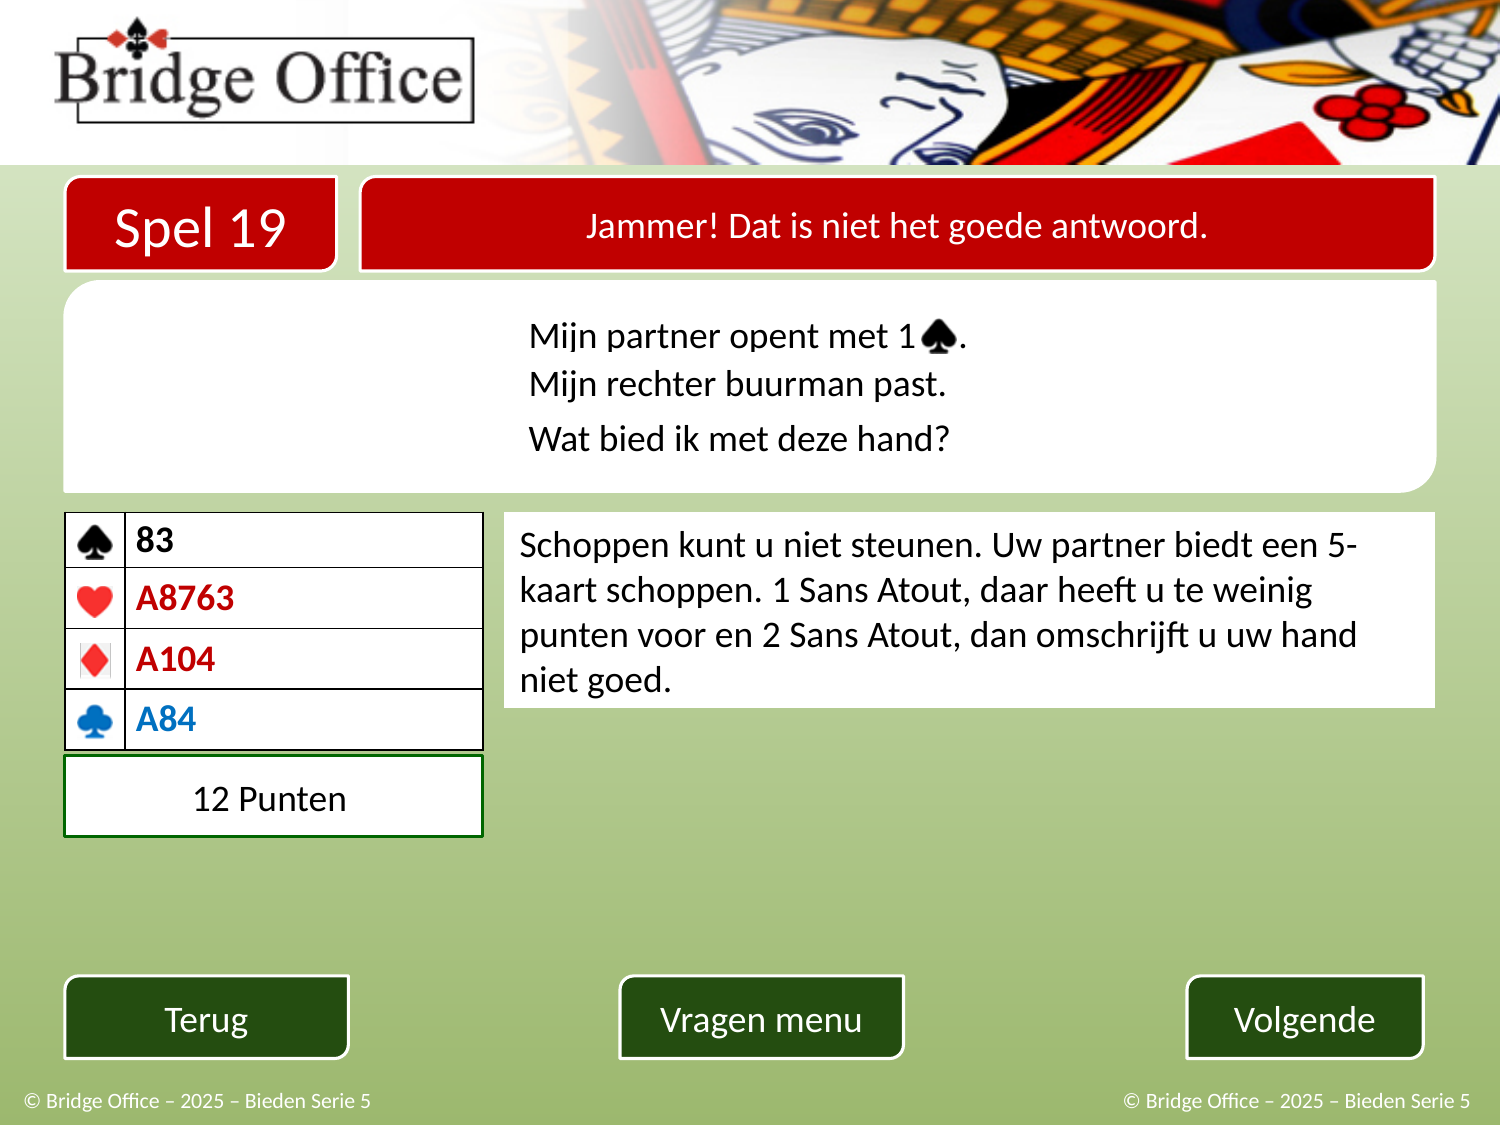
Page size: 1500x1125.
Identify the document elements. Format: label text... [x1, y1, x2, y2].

picture [77, 585, 114, 618]
table_header 83 [126, 513, 482, 567]
text_box Volgende [1185, 974, 1425, 1061]
text_box Jammer! Dat is niet het goede antwoord. [358, 178, 1437, 273]
table_cell A84 [126, 690, 482, 749]
text_box © Bridge Office – 2025 – Bieden Serie 5 [1107, 1079, 1500, 1121]
picture [77, 643, 114, 679]
text_box © Bridge Office – 2025 – Bieden Serie 5 [8, 1079, 393, 1121]
table_cell A104 [126, 629, 482, 688]
text_box Schoppen kunt u niet steunen. Uw partner biedt een 5-kaart schoppen. 1 Sans Atout, daar heeft u te weinig punten voor en 2 Sans Atout, dan omschrijft u uw hand niet goed. [504, 512, 1435, 708]
picture [77, 524, 114, 561]
text_box Vragen menu [618, 974, 906, 1061]
text_box 12 Punten [63, 754, 484, 838]
text_box [63, 280, 1437, 493]
table_cell A8763 [126, 568, 482, 628]
picture [920, 318, 957, 354]
table_cell [66, 690, 124, 749]
text_box Mijn partner opent met 1 . [513, 303, 1022, 364]
text_box Spel 19 [63, 178, 339, 273]
table_cell [66, 568, 124, 628]
text_box Wat bied ik met deze hand? [513, 406, 987, 467]
table_header [66, 513, 124, 567]
text_box Mijn rechter buurman past. [513, 352, 987, 406]
text_box Terug [63, 974, 350, 1061]
table_cell [66, 629, 124, 688]
picture [0, 0, 1500, 166]
picture [77, 703, 114, 740]
